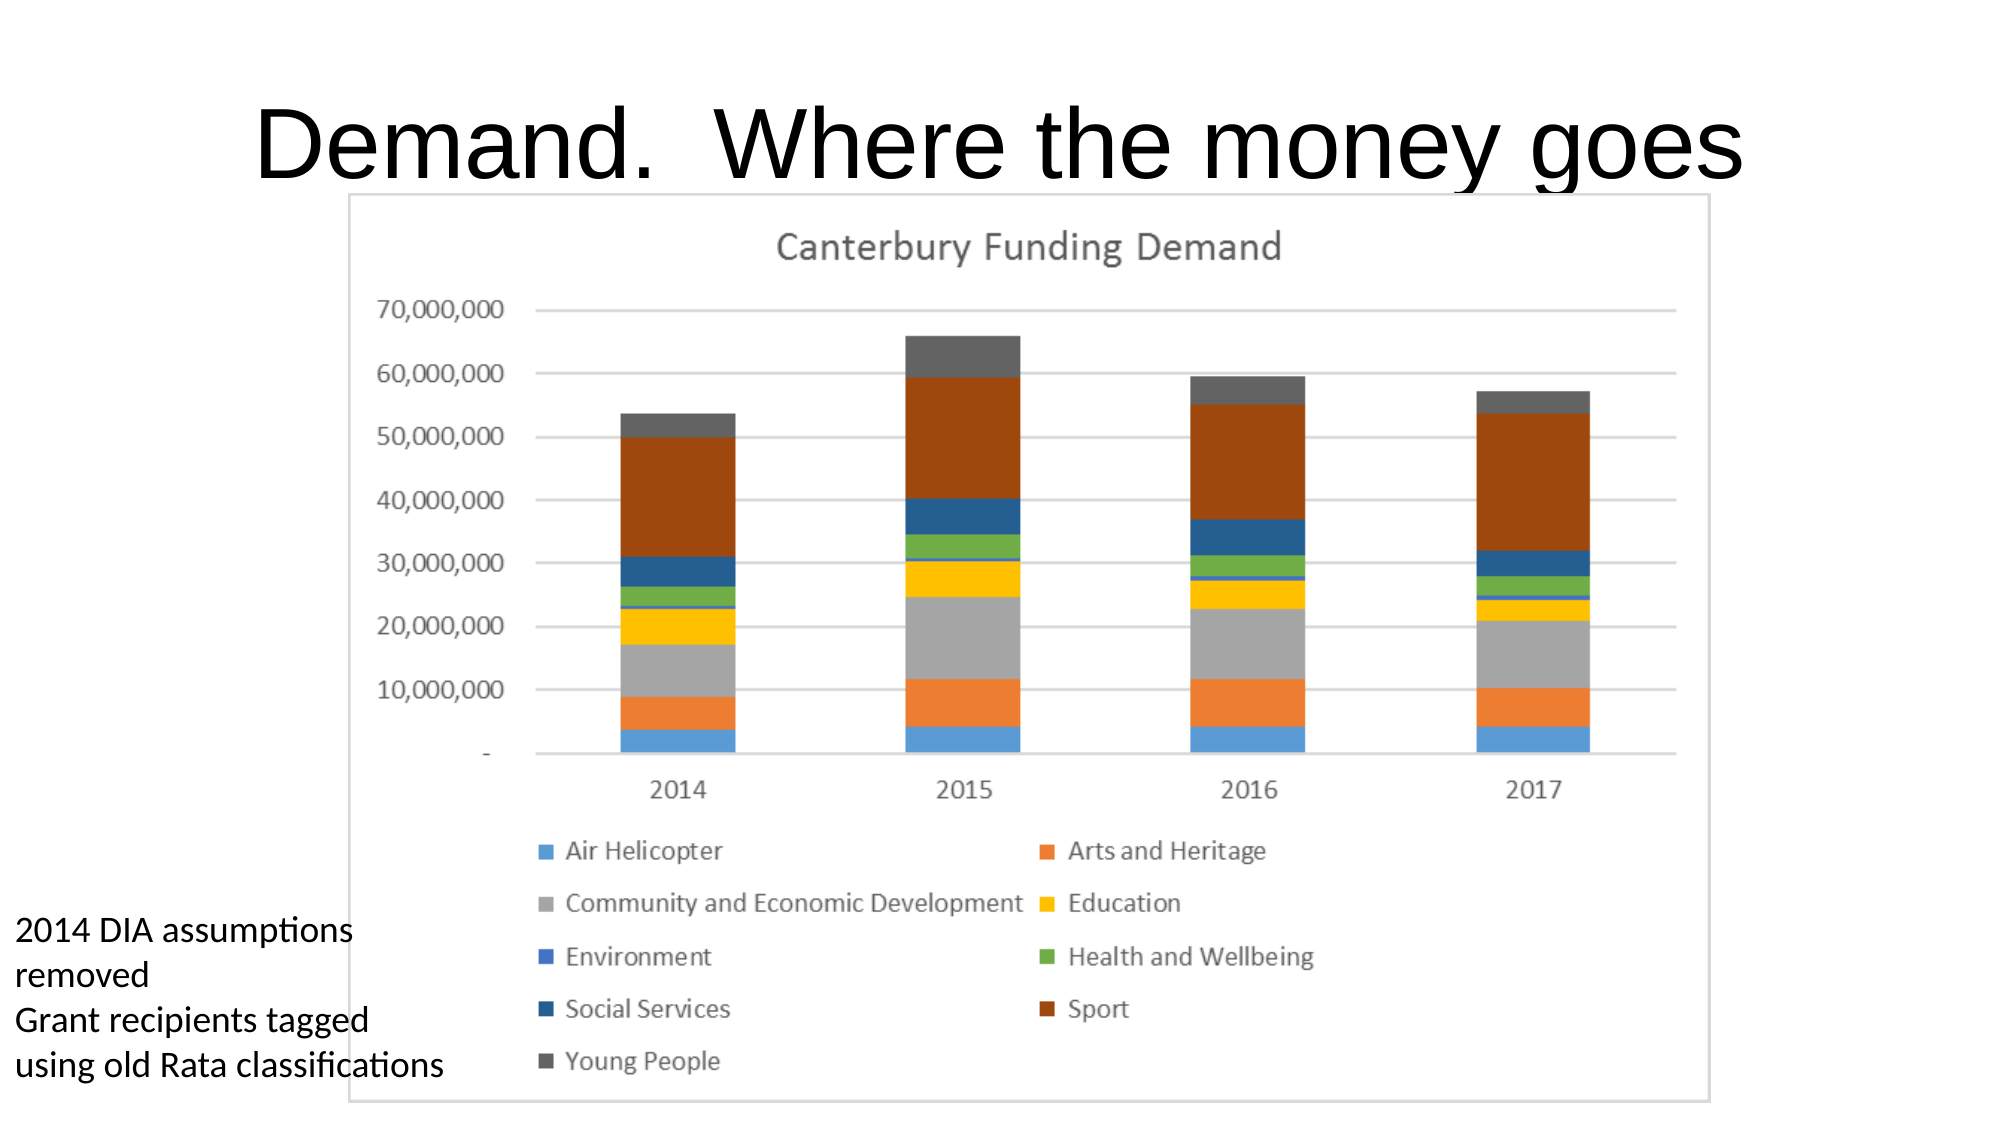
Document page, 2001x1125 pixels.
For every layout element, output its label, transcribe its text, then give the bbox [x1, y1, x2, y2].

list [348, 193, 1711, 1104]
title Demand. Where the money goes [99, 45, 1900, 233]
text_box 2014 DIA assumptions removed Grant recipients tagged using old Rata classifications [0, 897, 343, 1093]
